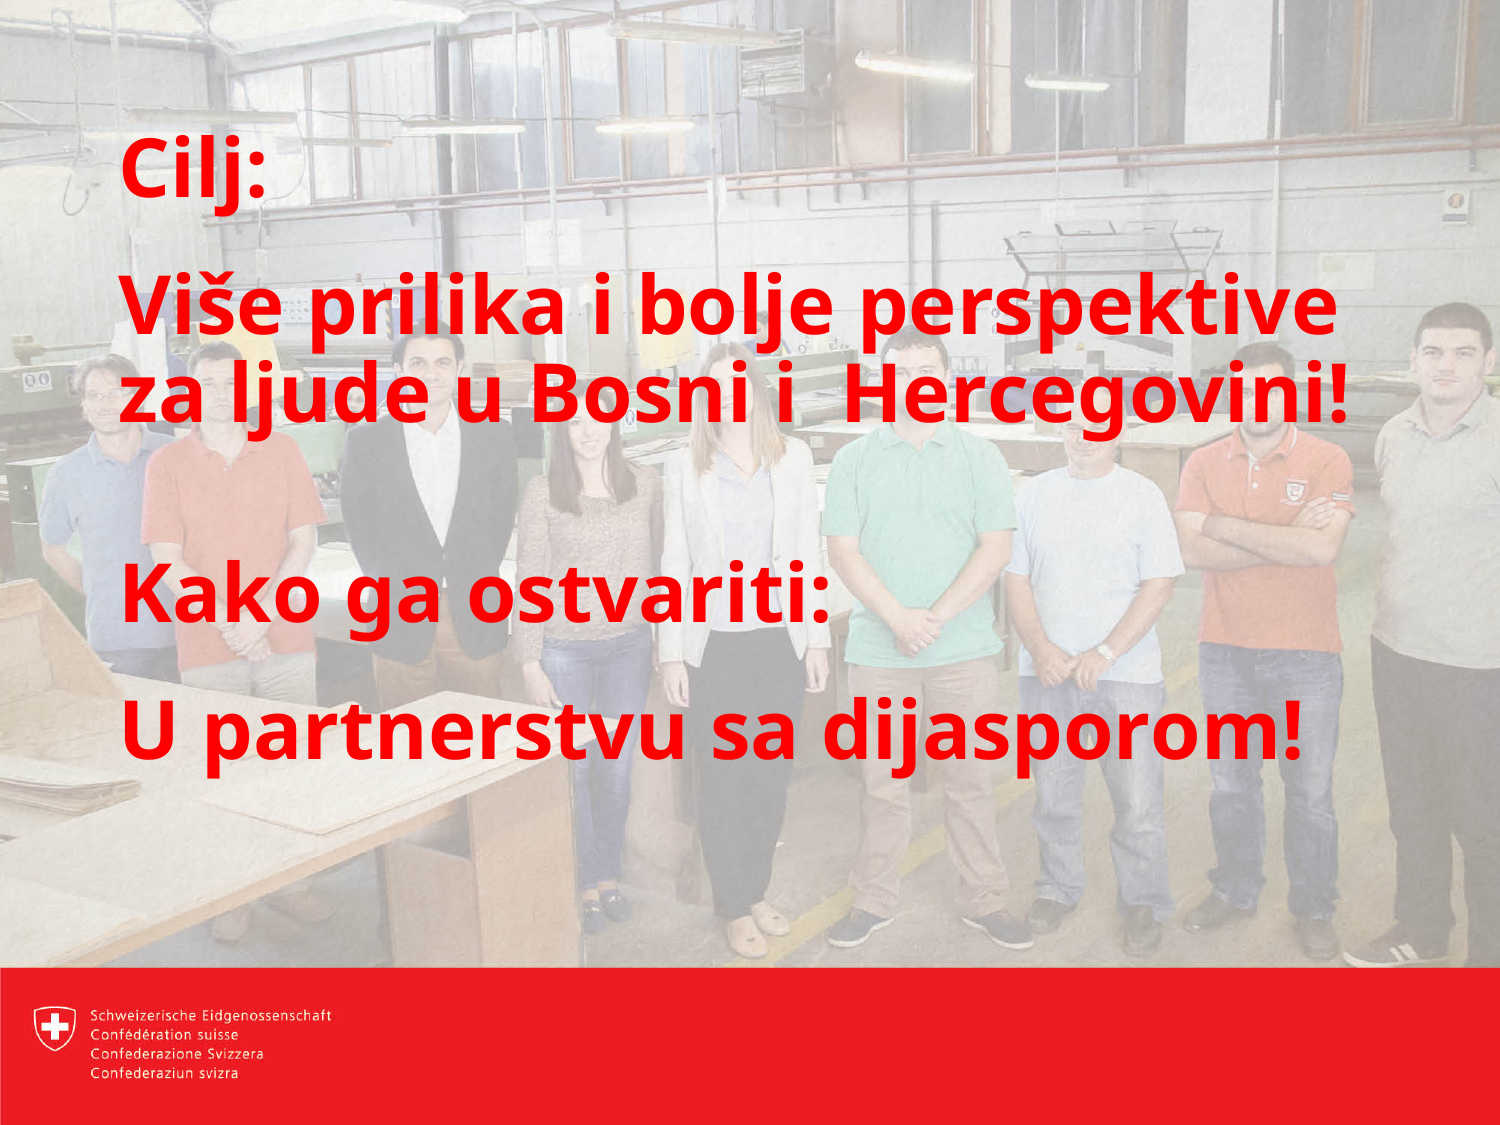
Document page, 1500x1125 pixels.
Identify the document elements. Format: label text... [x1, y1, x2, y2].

picture [0, 0, 1500, 1125]
title Cilj: Više prilika i bolje perspektive za ljude u Bosni i Hercegovini! Kako ga ostvariti: U partnerstvu sa dijasporom! [103, 120, 1388, 896]
